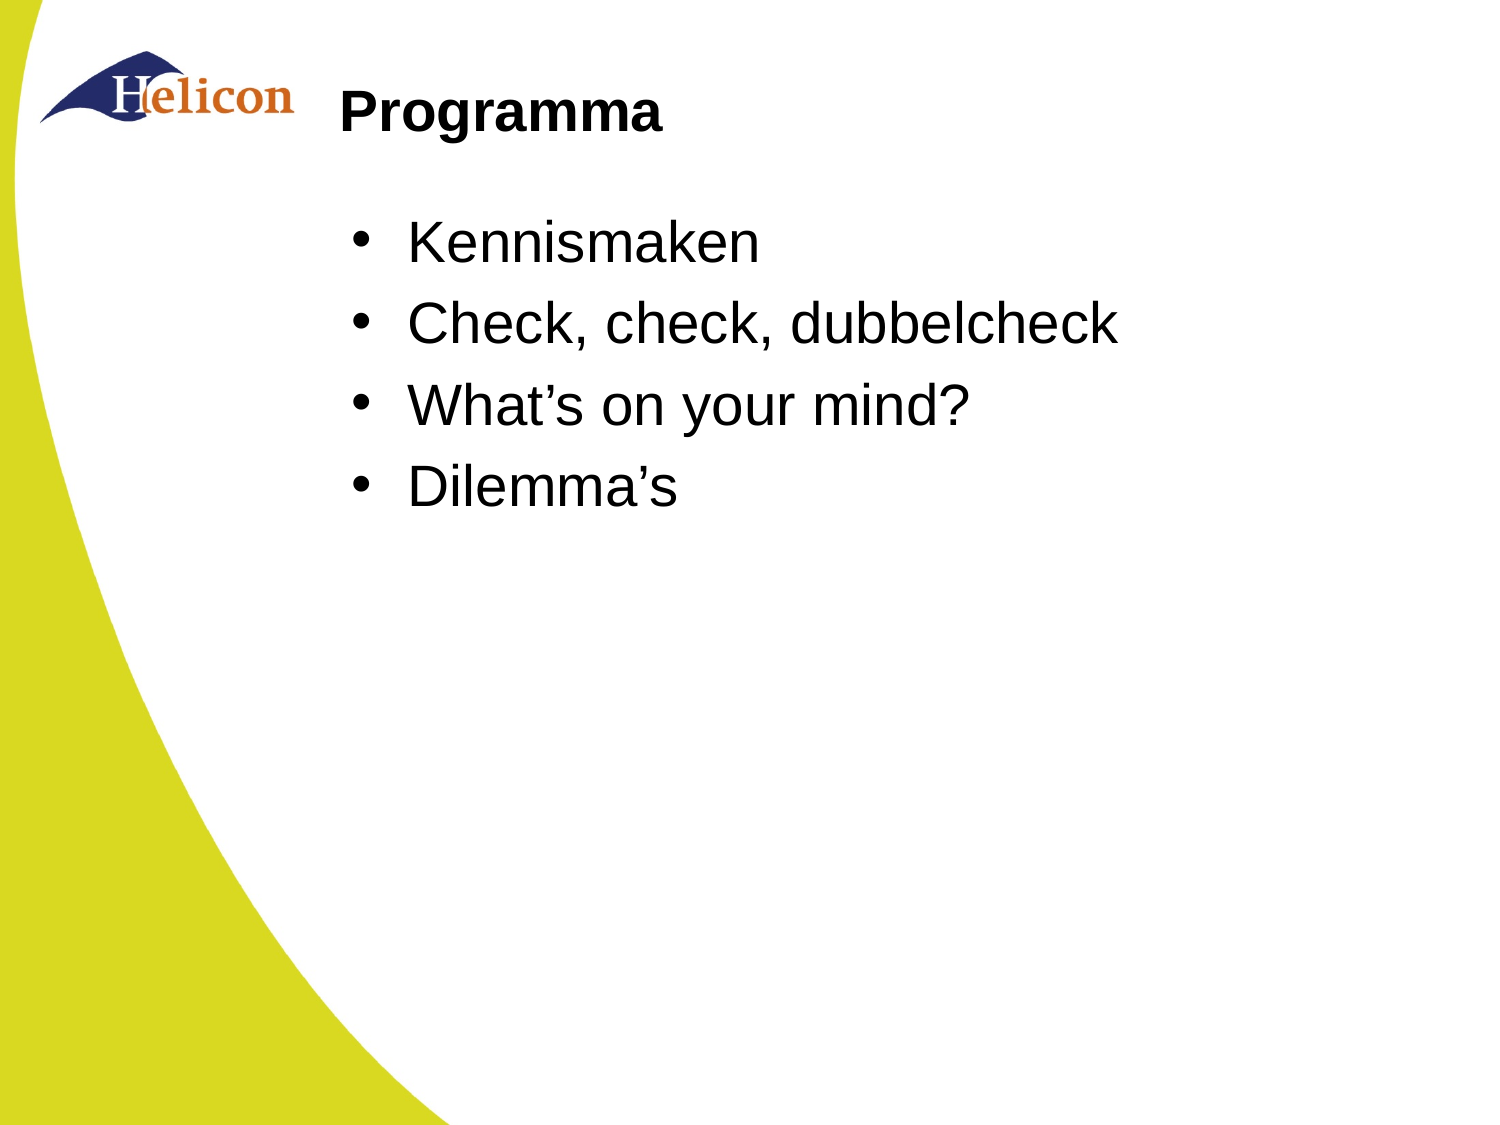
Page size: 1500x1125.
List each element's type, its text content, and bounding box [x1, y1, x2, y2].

picture [0, 0, 1500, 1125]
list Kennismaken Check, check, dubbelcheck What’s on your mind? Dilemma’s [336, 196, 1425, 1005]
title Programma [324, 54, 1415, 161]
